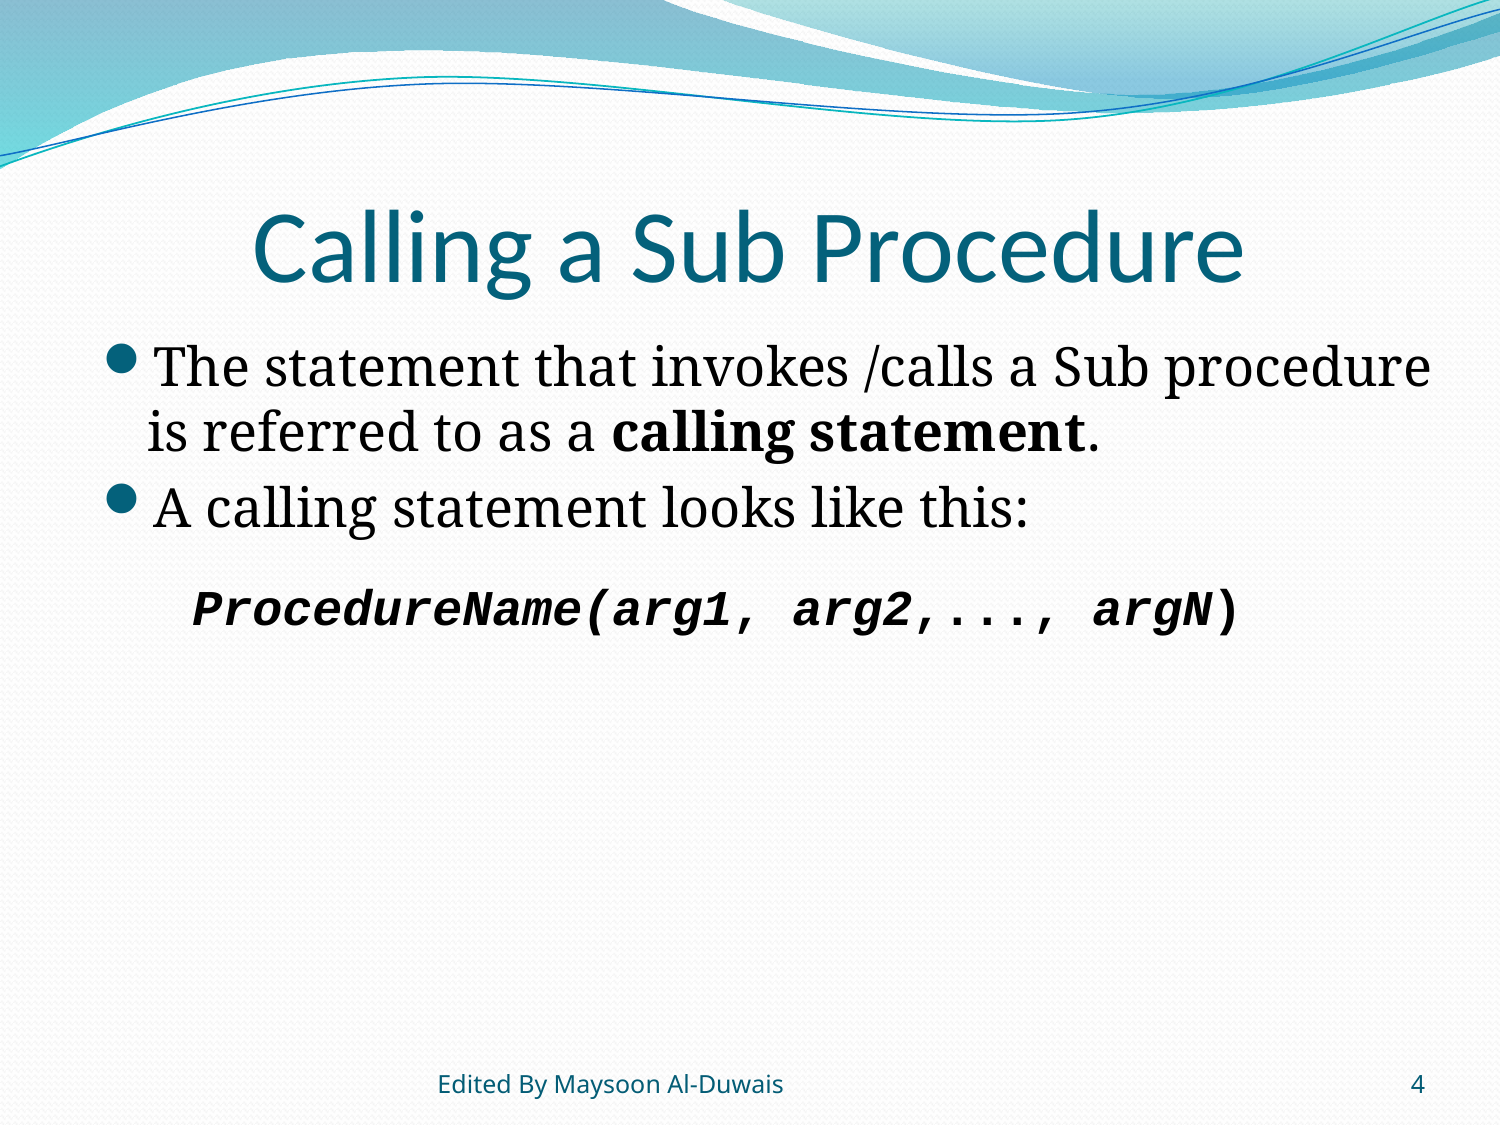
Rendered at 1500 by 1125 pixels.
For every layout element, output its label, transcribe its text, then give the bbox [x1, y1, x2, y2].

list The statement that invokes /calls a Sub procedure is referred to as a calling statement. A calling statement looks like this: ProcedureName(arg1, arg2,..., argN) [87, 324, 1469, 1006]
slide_number 4 [1299, 1042, 1425, 1103]
title Calling a Sub Procedure [75, 115, 1425, 303]
footer Edited By Maysoon Al-Duwais [437, 1042, 988, 1103]
